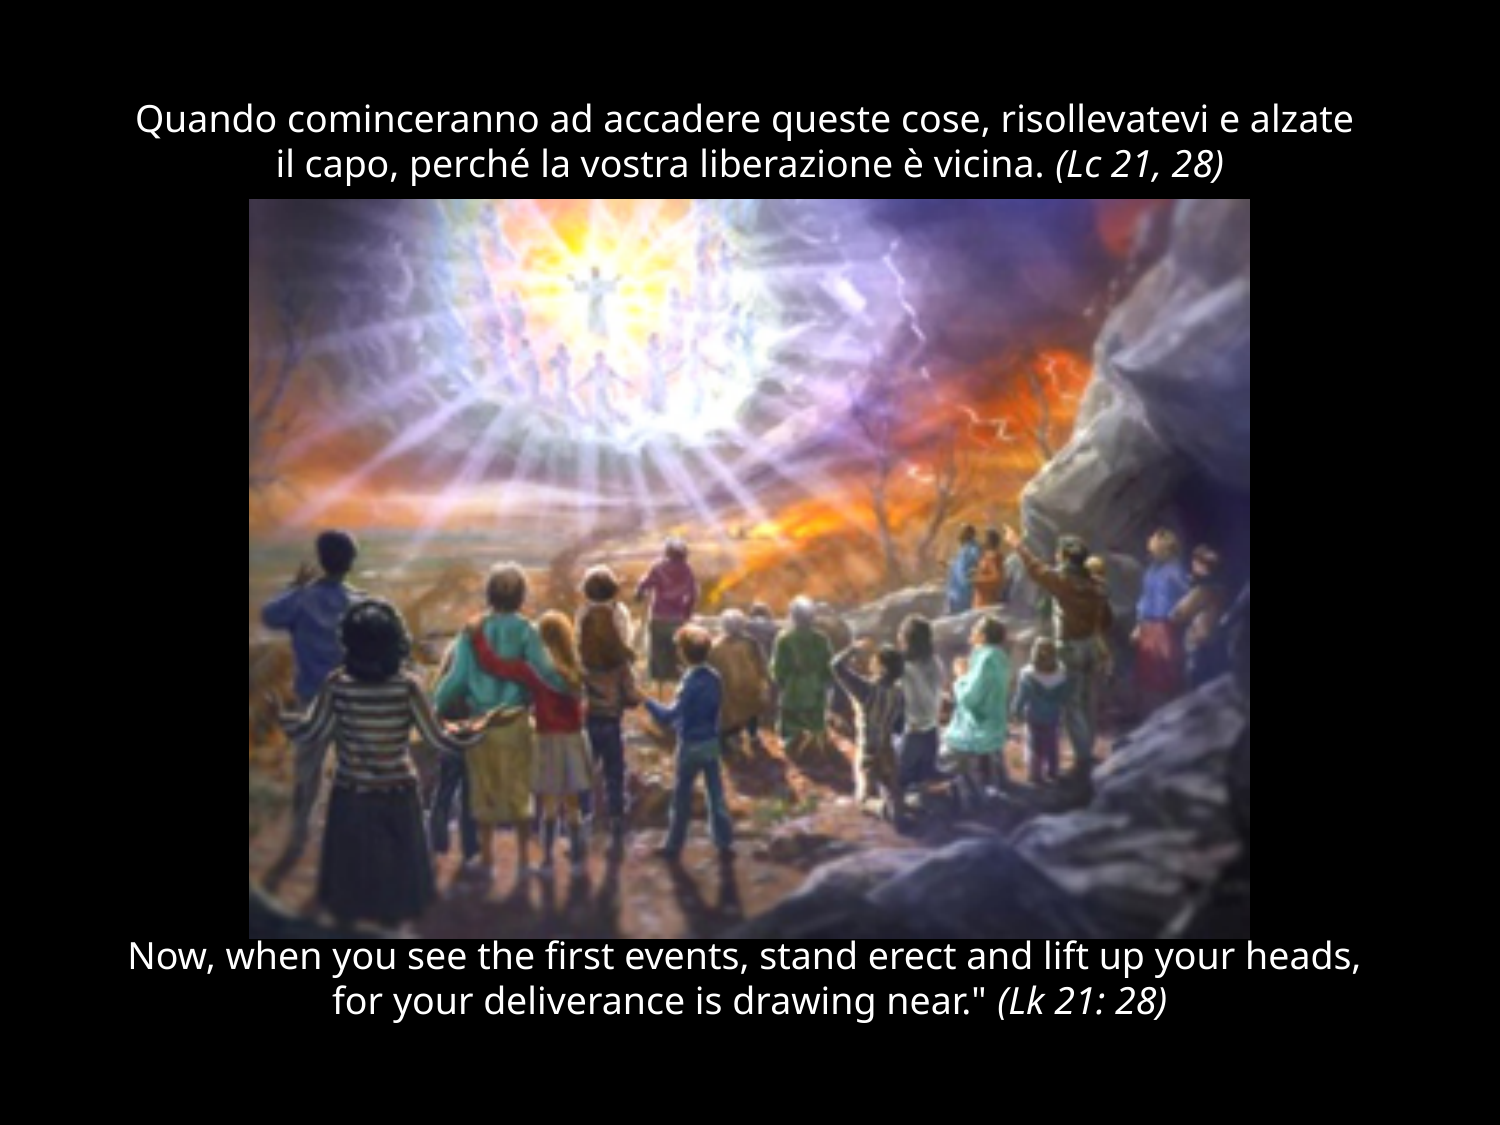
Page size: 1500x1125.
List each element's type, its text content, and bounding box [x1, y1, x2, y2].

text_box Quando cominceranno ad accadere queste cose, risollevatevi e alzate il capo, perché la vostra liberazione è vicina. (Lc 21, 28) [0, 87, 1500, 193]
text_box Now, when you see the first events, stand erect and lift up your heads, for your deliverance is drawing near." (Lk 21: 28) [0, 924, 1500, 1030]
picture [249, 199, 1250, 939]
